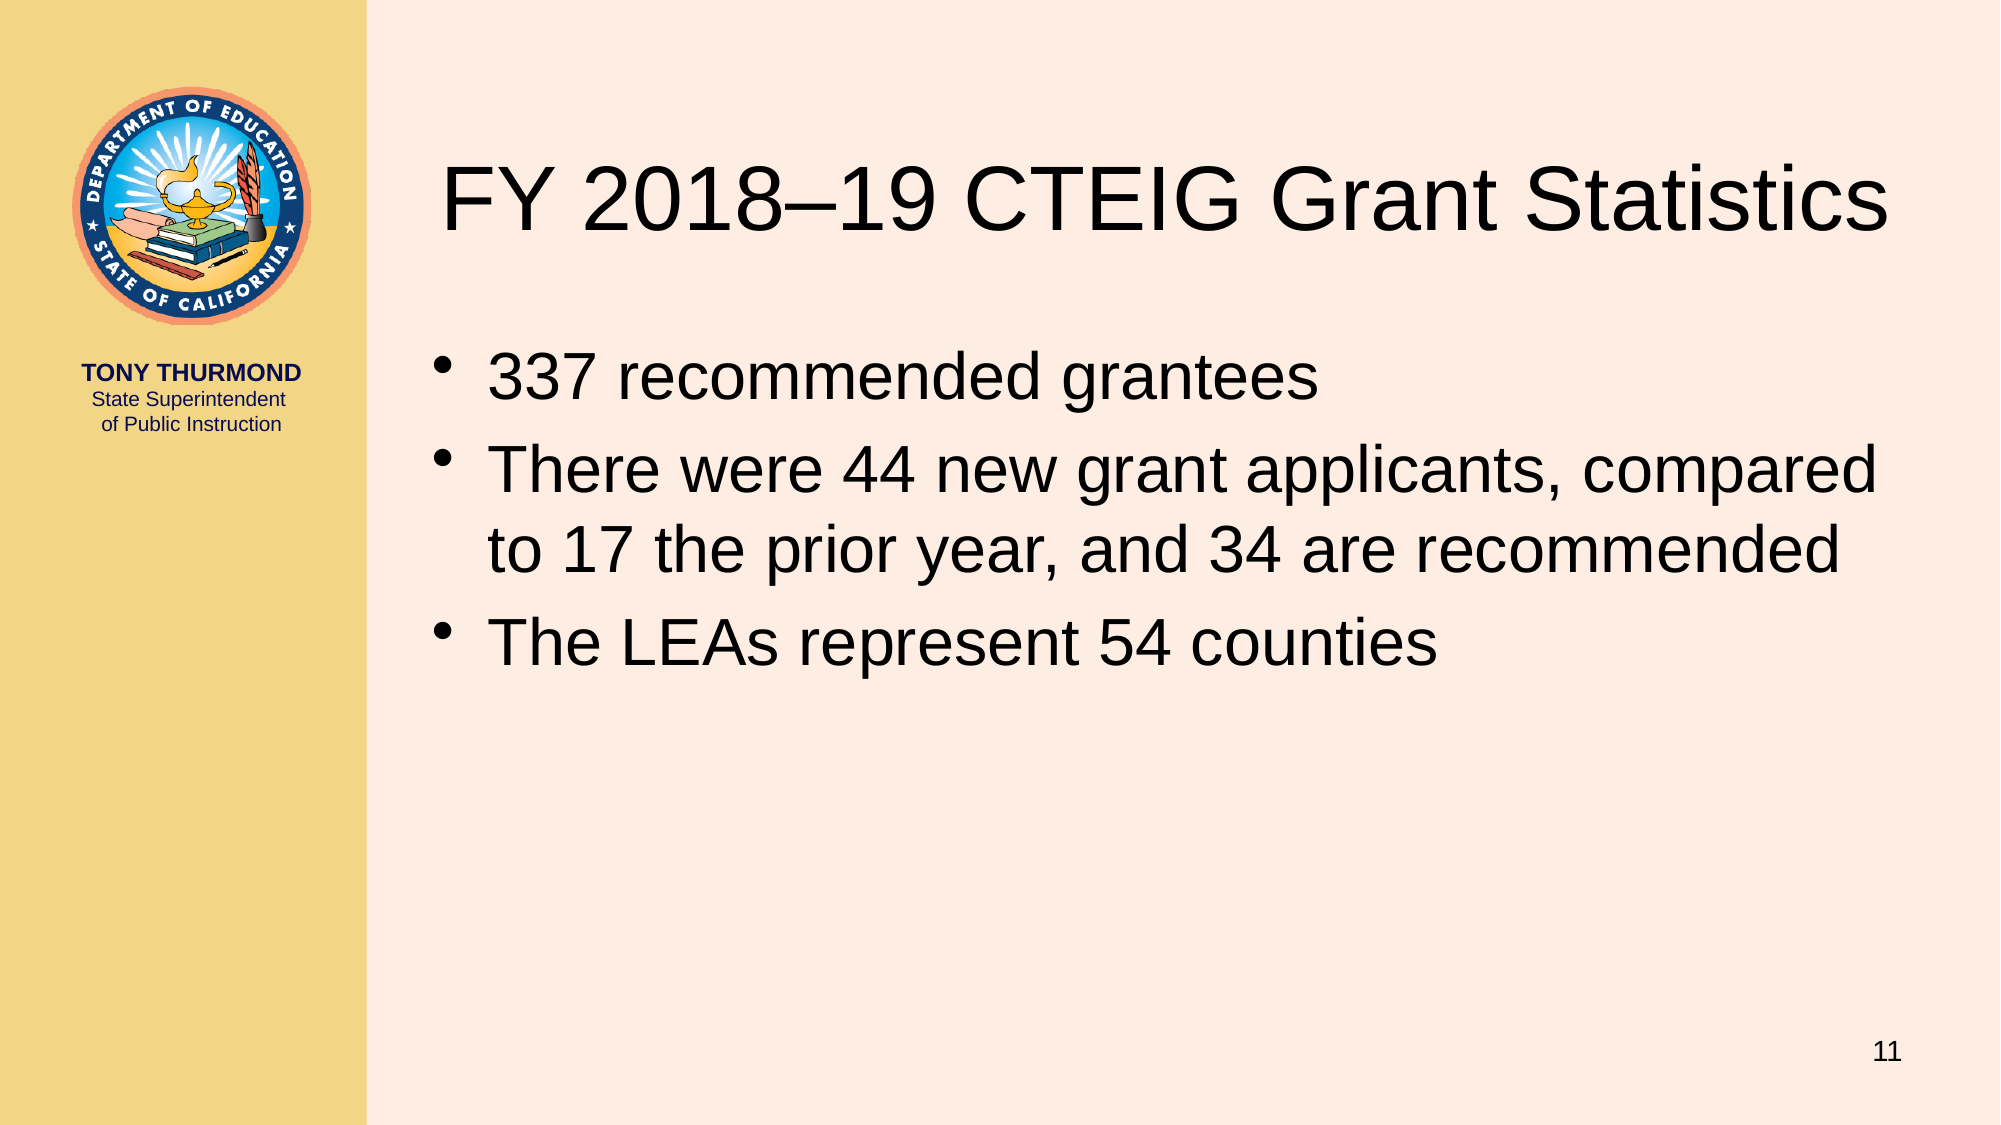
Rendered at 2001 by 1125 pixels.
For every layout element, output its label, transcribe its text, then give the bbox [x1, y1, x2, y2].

slide_number 11 [1551, 1025, 1918, 1100]
title FY 2018–19 CTEIG Grant Statistics [416, 99, 1917, 288]
list 337 recommended grantees There were 44 new grant applicants, compared to 17 the prior year, and 34 are recommended The LEAs represent 54 counties [416, 324, 1917, 1000]
picture [72, 86, 311, 325]
